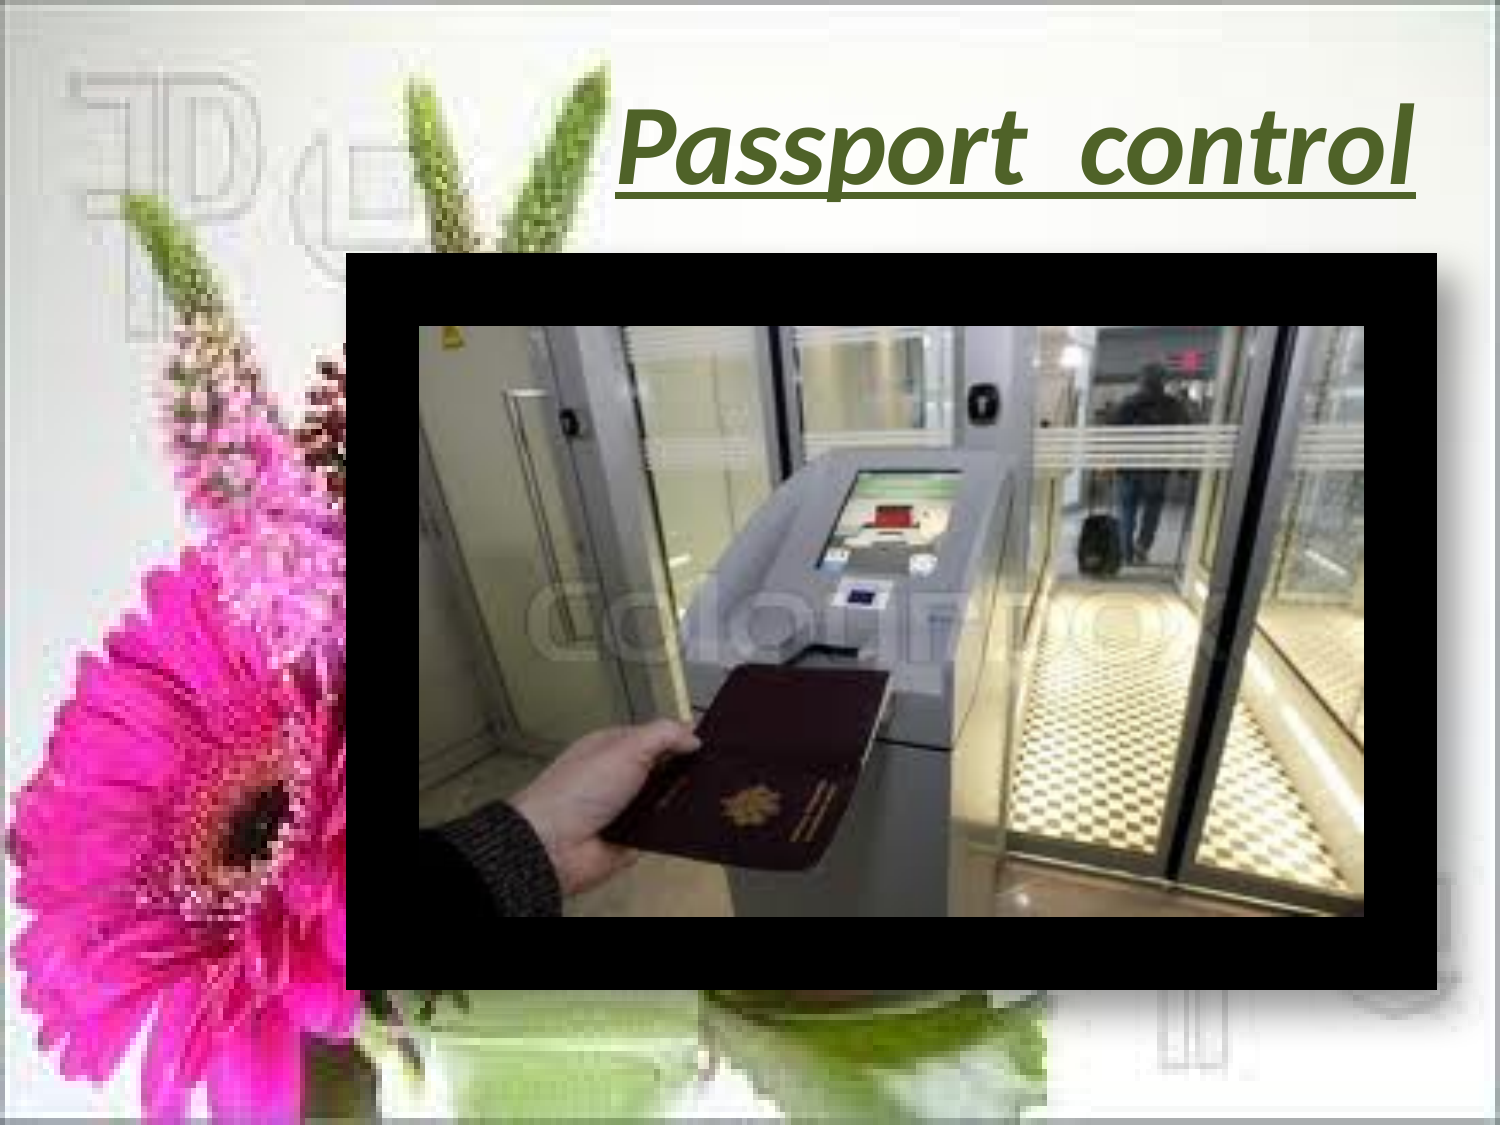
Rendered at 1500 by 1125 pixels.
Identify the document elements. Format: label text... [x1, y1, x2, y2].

title Passport control [584, 45, 1447, 233]
picture [0, 0, 1500, 1125]
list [418, 326, 1365, 918]
